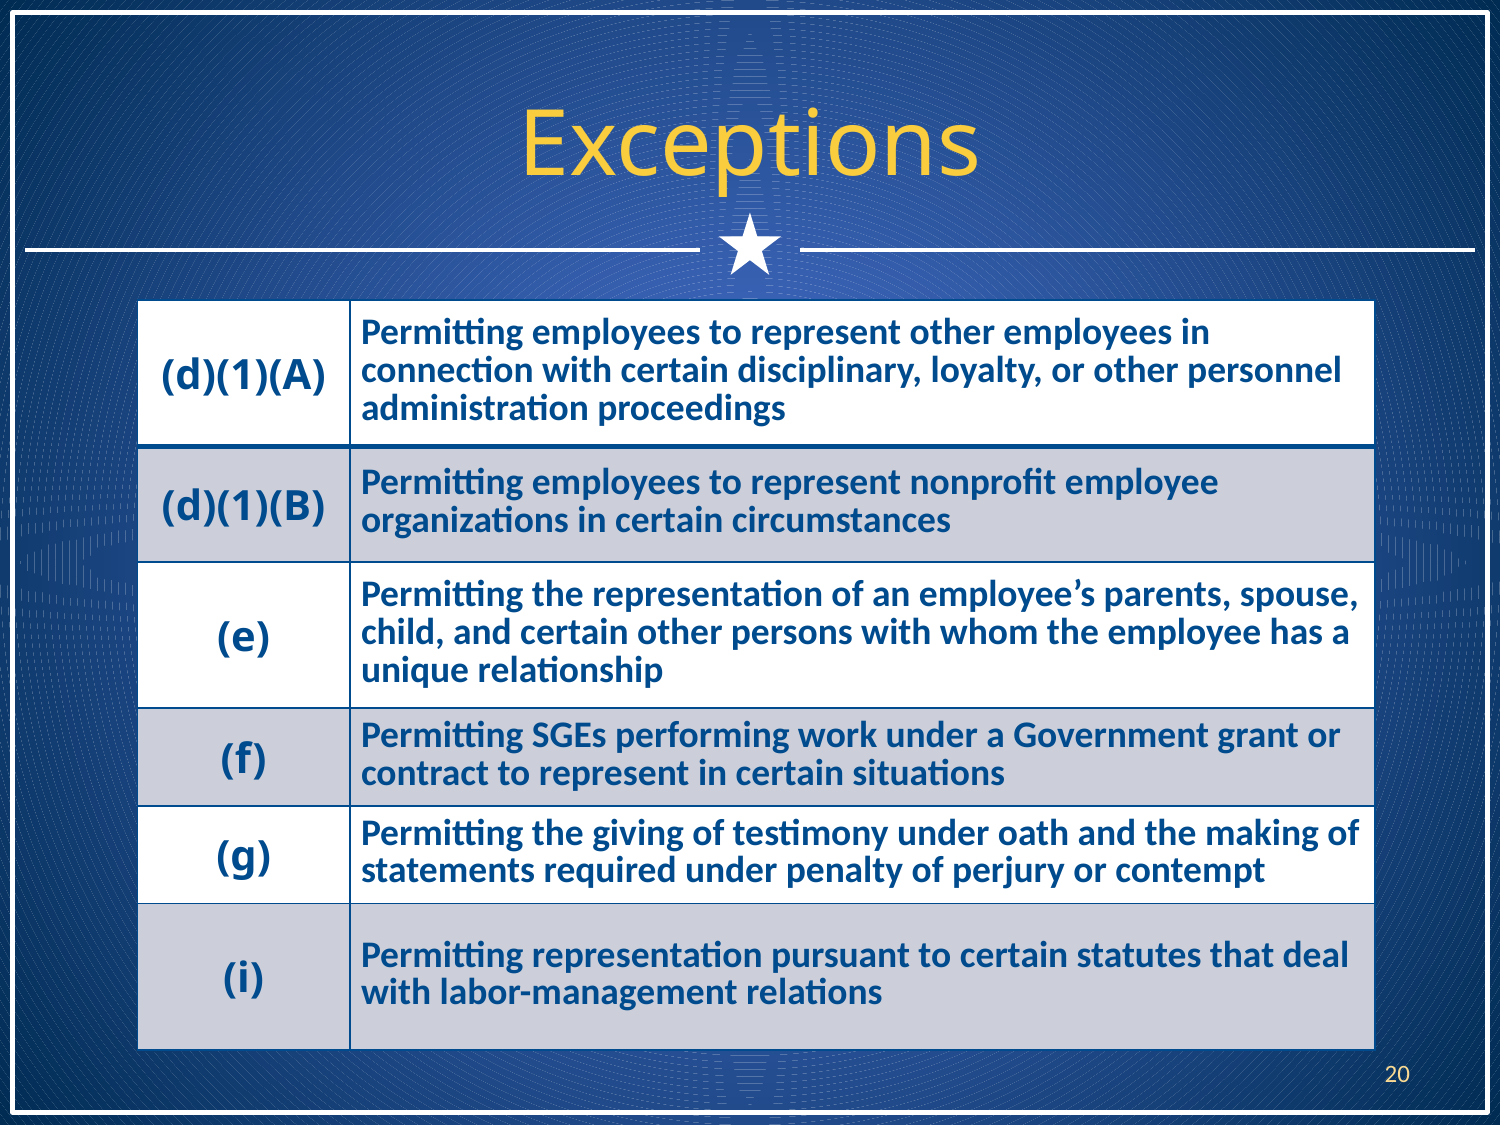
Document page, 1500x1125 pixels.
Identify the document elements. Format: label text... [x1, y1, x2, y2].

table_header (d)(1)(A) [138, 301, 349, 444]
table_cell (e) [138, 563, 349, 707]
title Exceptions [75, 45, 1425, 233]
table_cell Permitting employees to represent nonprofit employee organizations in certain circumstances [351, 449, 1374, 561]
table_cell Permitting the representation of an employee’s parents, spouse, child, and certain other persons with whom the employee has a unique relationship [351, 563, 1374, 707]
table_cell Permitting the giving of testimony under oath and the making of statements required under penalty of perjury or contempt [351, 807, 1374, 903]
table_cell Permitting representation pursuant to certain statutes that deal with labor-management relations [351, 904, 1374, 1049]
table_cell (i) [138, 904, 349, 1049]
table_header Permitting employees to represent other employees in connection with certain disciplinary, loyalty, or other personnel administration proceedings [351, 301, 1374, 444]
table_cell (f) [138, 709, 349, 805]
table_cell (d)(1)(B) [138, 449, 349, 561]
table_cell (g) [138, 807, 349, 903]
table_cell Permitting SGEs performing work under a Government grant or contract to represent in certain situations [351, 709, 1374, 805]
slide_number 20 [1074, 1042, 1425, 1103]
